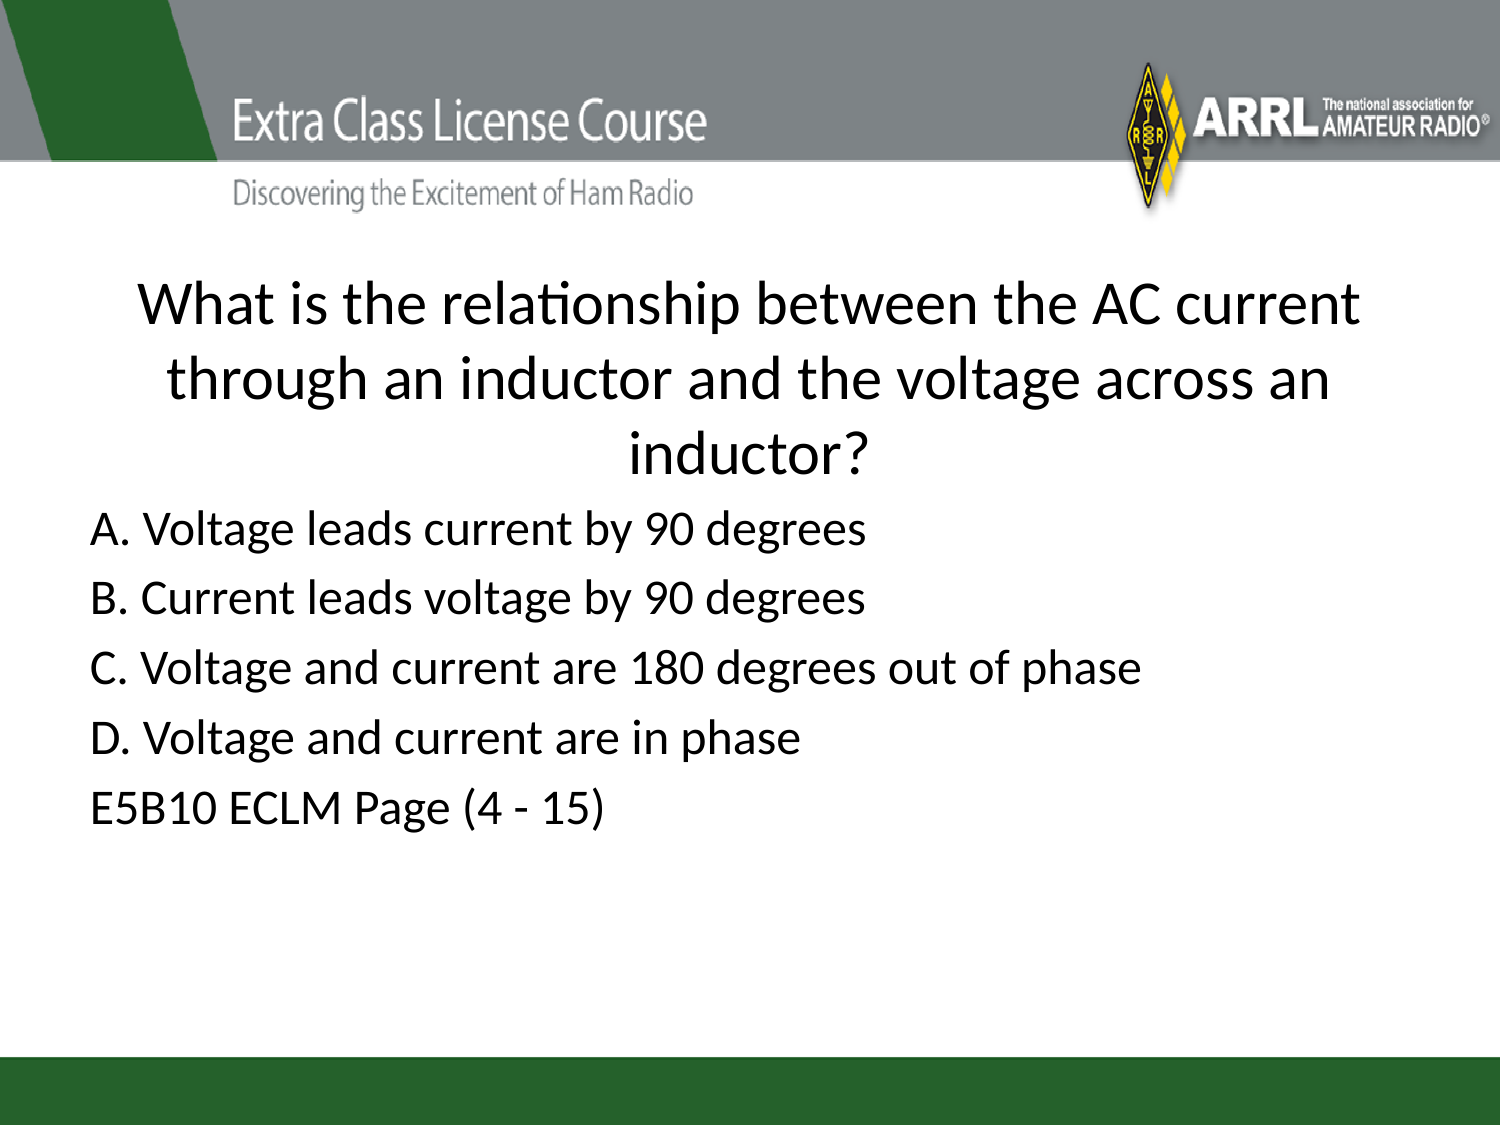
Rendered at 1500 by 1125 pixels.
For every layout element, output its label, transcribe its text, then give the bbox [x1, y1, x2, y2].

title What is the relationship between the AC current through an inductor and the voltage across an inductor? [75, 254, 1425, 435]
list A. Voltage leads current by 90 degrees B. Current leads voltage by 90 degrees C. Voltage and current are 180 degrees out of phase D. Voltage and current are in phase E5B10 ECLM Page (4 - 15) [75, 487, 1425, 1005]
picture [0, 0, 1500, 1125]
